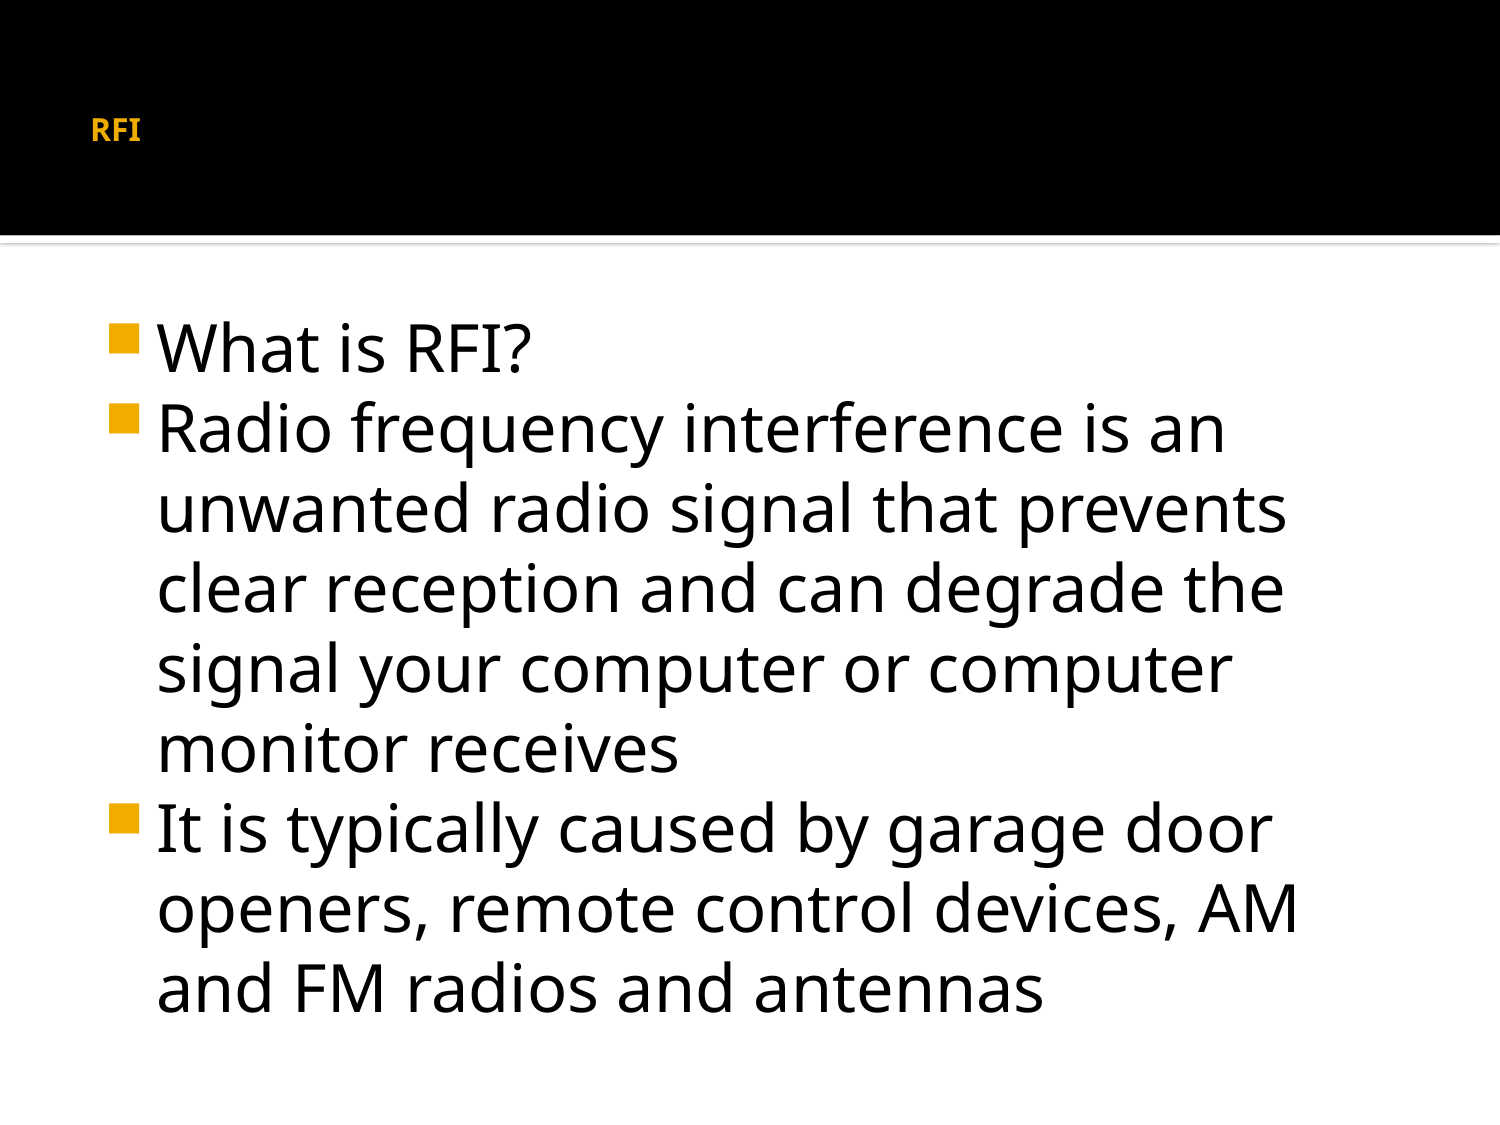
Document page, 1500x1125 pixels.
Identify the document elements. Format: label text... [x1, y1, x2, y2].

list What is RFI? Radio frequency interference is an unwanted radio signal that prevents clear reception and can degrade the signal your computer or computer monitor receives It is typically caused by garage door openers, remote control devices, AM and FM radios and antennas [75, 291, 1425, 1050]
title RFI [75, 25, 1425, 231]
